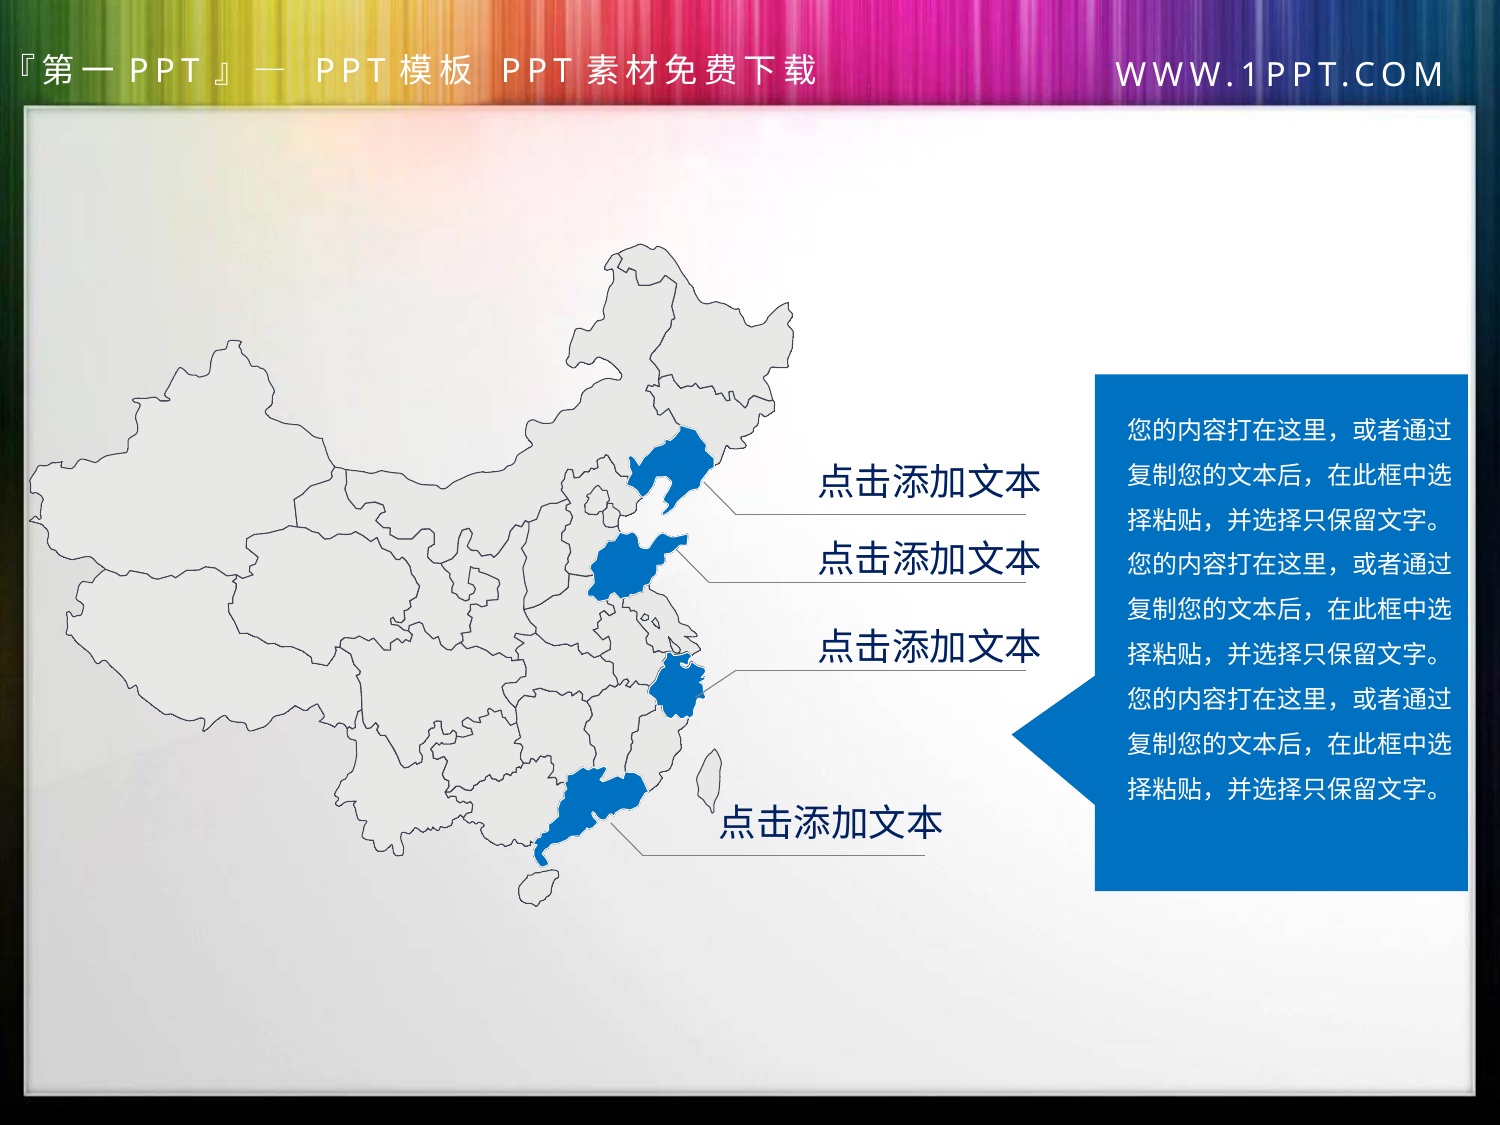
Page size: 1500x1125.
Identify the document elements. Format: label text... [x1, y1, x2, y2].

text_box 点击添加文本 [802, 527, 1057, 587]
text_box 点击添加文本 [798, 791, 959, 852]
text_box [703, 481, 737, 515]
text_box [1011, 374, 1468, 892]
text_box 您的内容打在这里，或者通过复制您的文本后，在此框中选择粘贴，并选择只保留文字。您的内容打在这里，或者通过复制您的文本后，在此框中选择粘贴，并选择只保留文字。 您的内容打在这里，或者通过复制您的文本后，在此框中选择粘贴，并选择只保留文字。 [1113, 392, 1468, 811]
text_box 点击添加文本 [802, 615, 1057, 675]
text_box 点击添加文本 [802, 451, 1057, 511]
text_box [29, 243, 794, 907]
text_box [610, 822, 644, 856]
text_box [675, 549, 709, 583]
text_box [695, 669, 737, 698]
picture [0, 0, 1500, 1125]
